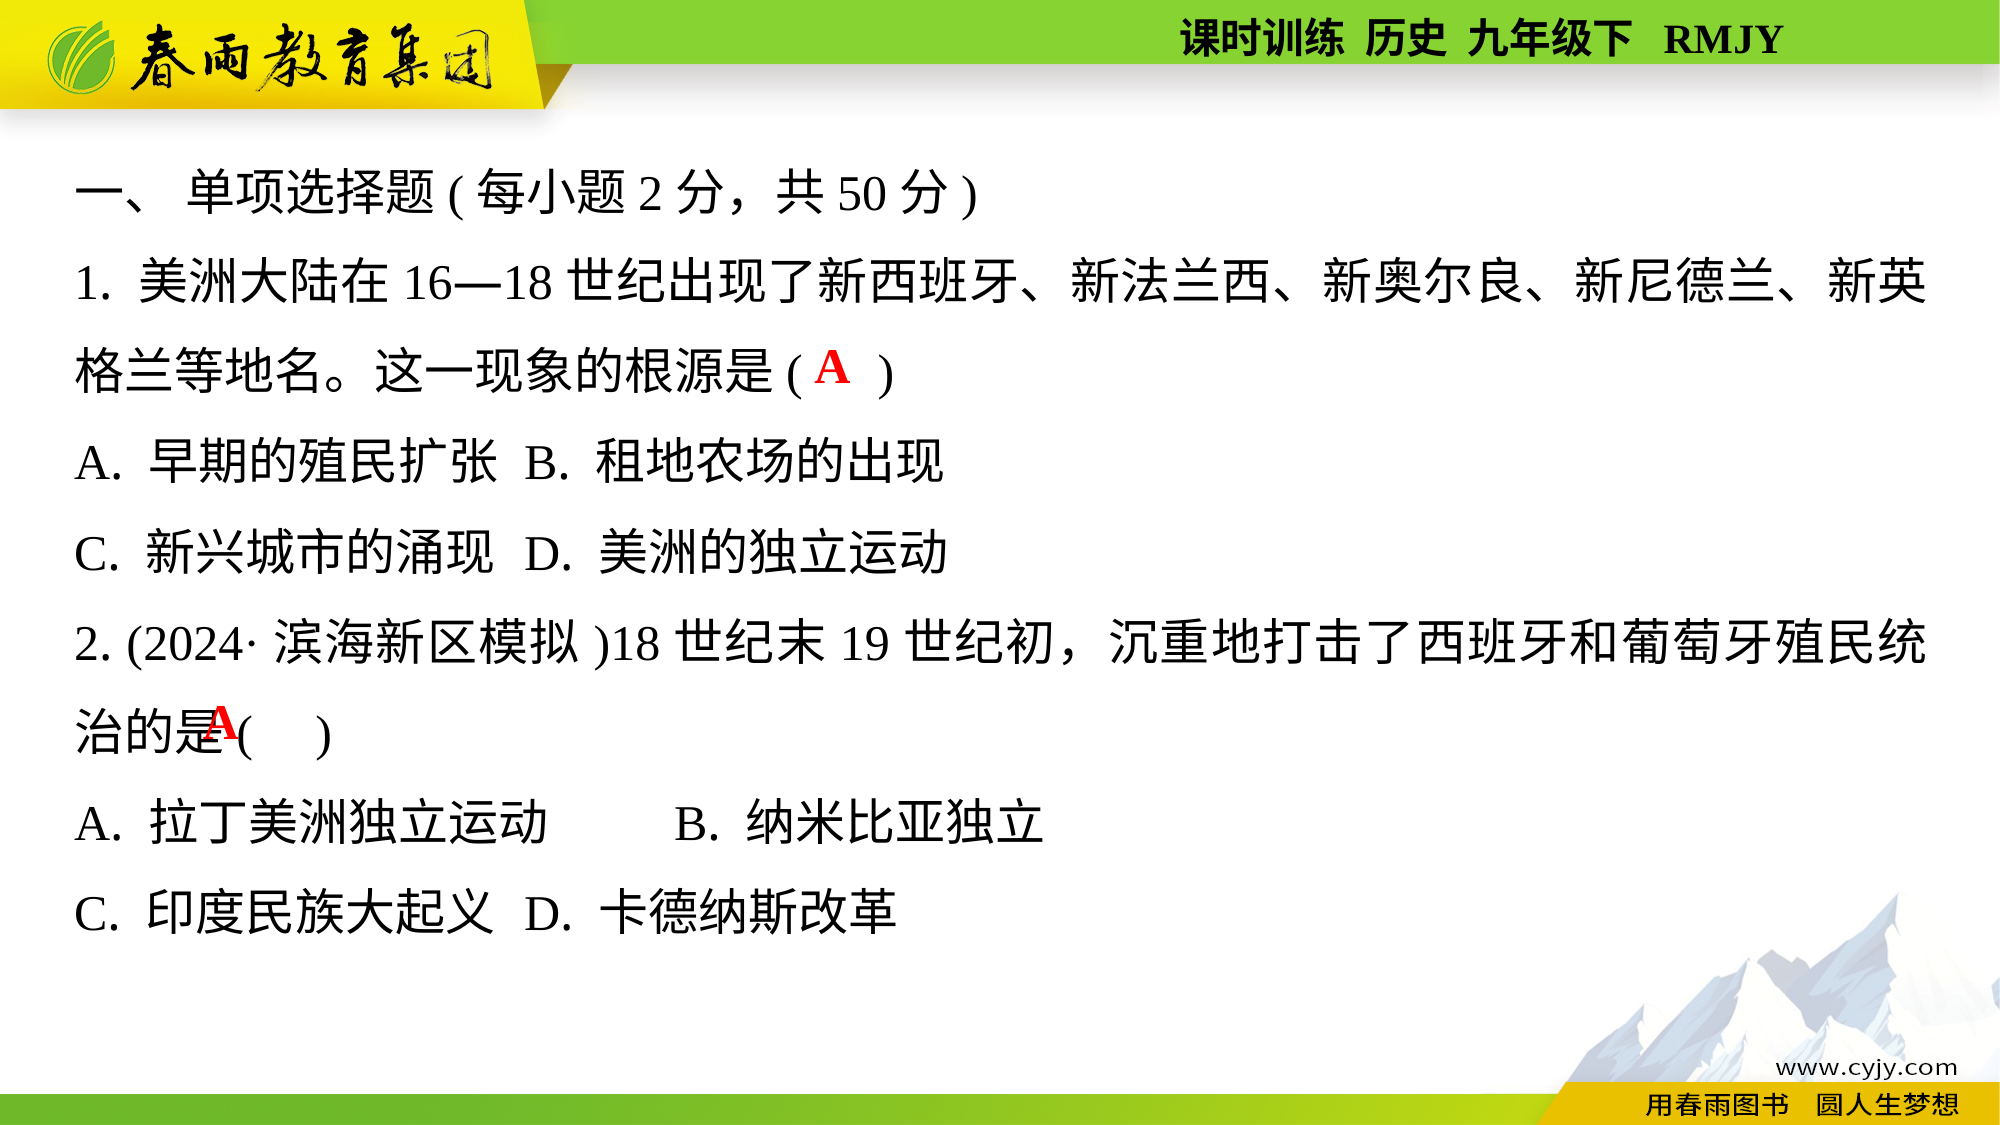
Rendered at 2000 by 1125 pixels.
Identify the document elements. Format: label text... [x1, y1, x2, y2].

text_box A [799, 326, 866, 401]
list 一、 单项选择题(每小题2分，共50分) 1. 美洲大陆在16—18世纪出现了新西班牙、新法兰西、新奥尔良、新尼德兰、新英格兰等地名。这一现象的根源是( ) A. 早期的殖民扩张 B. 租地农场的出现 C. 新兴城市的涌现 D. 美洲的独立运动 2. (2024·滨海新区模拟)18世纪末19世纪初，沉重地打击了西班牙和葡萄牙殖民统治的是( ) A. 拉丁美洲独立运动 B. 纳米比亚独立 C. 印度民族大起义 D. 卡德纳斯改革 [59, 122, 1944, 956]
text_box A [188, 681, 254, 757]
picture [0, 0, 2000, 1125]
